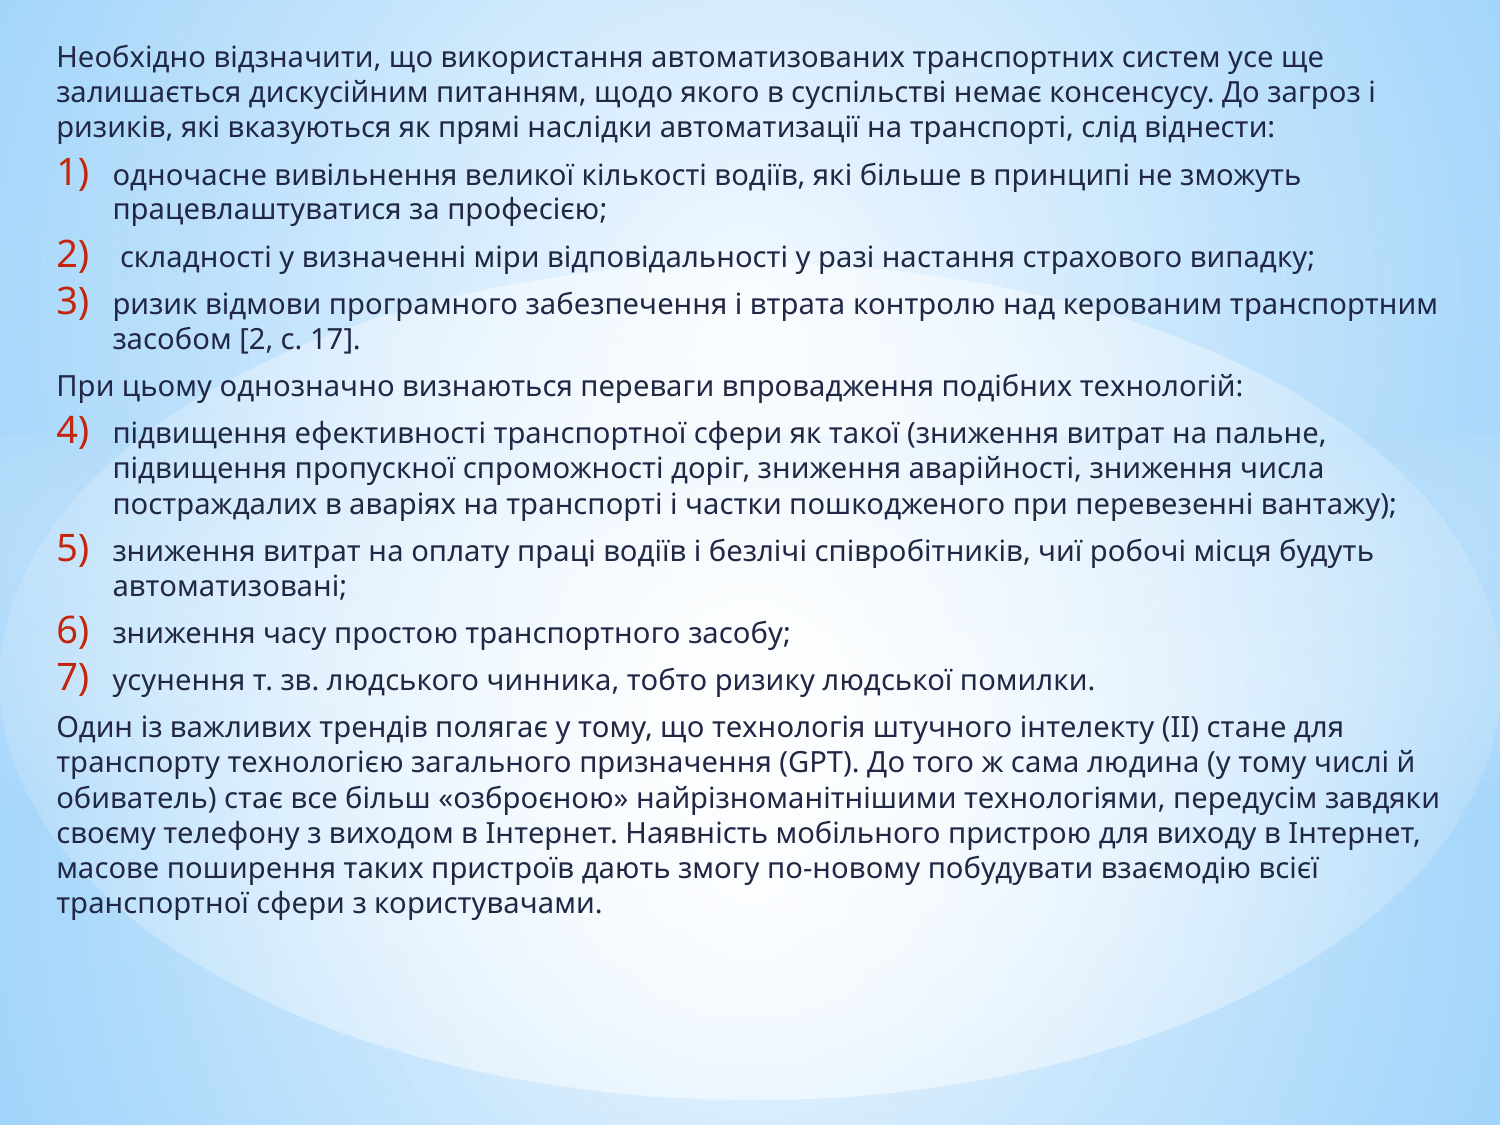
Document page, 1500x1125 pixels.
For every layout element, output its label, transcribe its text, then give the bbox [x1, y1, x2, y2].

subtitle Необхідно відзначити, що використання автоматизованих транспортних систем усе ще залишається дискусійним питанням, щодо якого в суспільстві немає консенсусу. До загроз і ризиків, які вказуються як прямі наслідки автоматизації на транспорті, слід віднести: одночасне вивільнення великої кількості водіїв, які більше в принципі не зможуть працевлаштуватися за професією; складності у визначенні міри відповідальності у разі настання страхового випадку; ризик відмови програмного забезпечення і втрата контролю над керованим транспортним засобом [2, с. 17]. При цьому однозначно визнаються переваги впровадження подібних технологій: підвищення ефективності транспортної сфери як такої (зниження витрат на пальне, підвищення пропускної спроможності доріг, зниження аварійності, зниження числа постраждалих в аваріях на транспорті і частки пошкодженого при перевезенні вантажу); зниження витрат на оплату праці водіїв і безлічі співробітників, чиї робочі місця будуть автоматизовані; зниження часу простою транспортного засобу; усунення т. зв. людського чинника, тобто ризику людської помилки. Один із важливих трендів полягає у тому, що технологія штучного інтелекту (ІІ) стане для транспорту технологією загального призначення (GPT). До того ж сама людина (у тому числі й обиватель) стає все більш «озброєною» найрізноманітнішими технологіями, передусім завдяки своєму телефону з виходом в Інтернет. Наявність мобільного пристрою для виходу в Інтернет, масове поширення таких пристроїв дають змогу по-новому побудувати взаємодію всієї транспортної сфери з користувачами. [41, 30, 1459, 1059]
